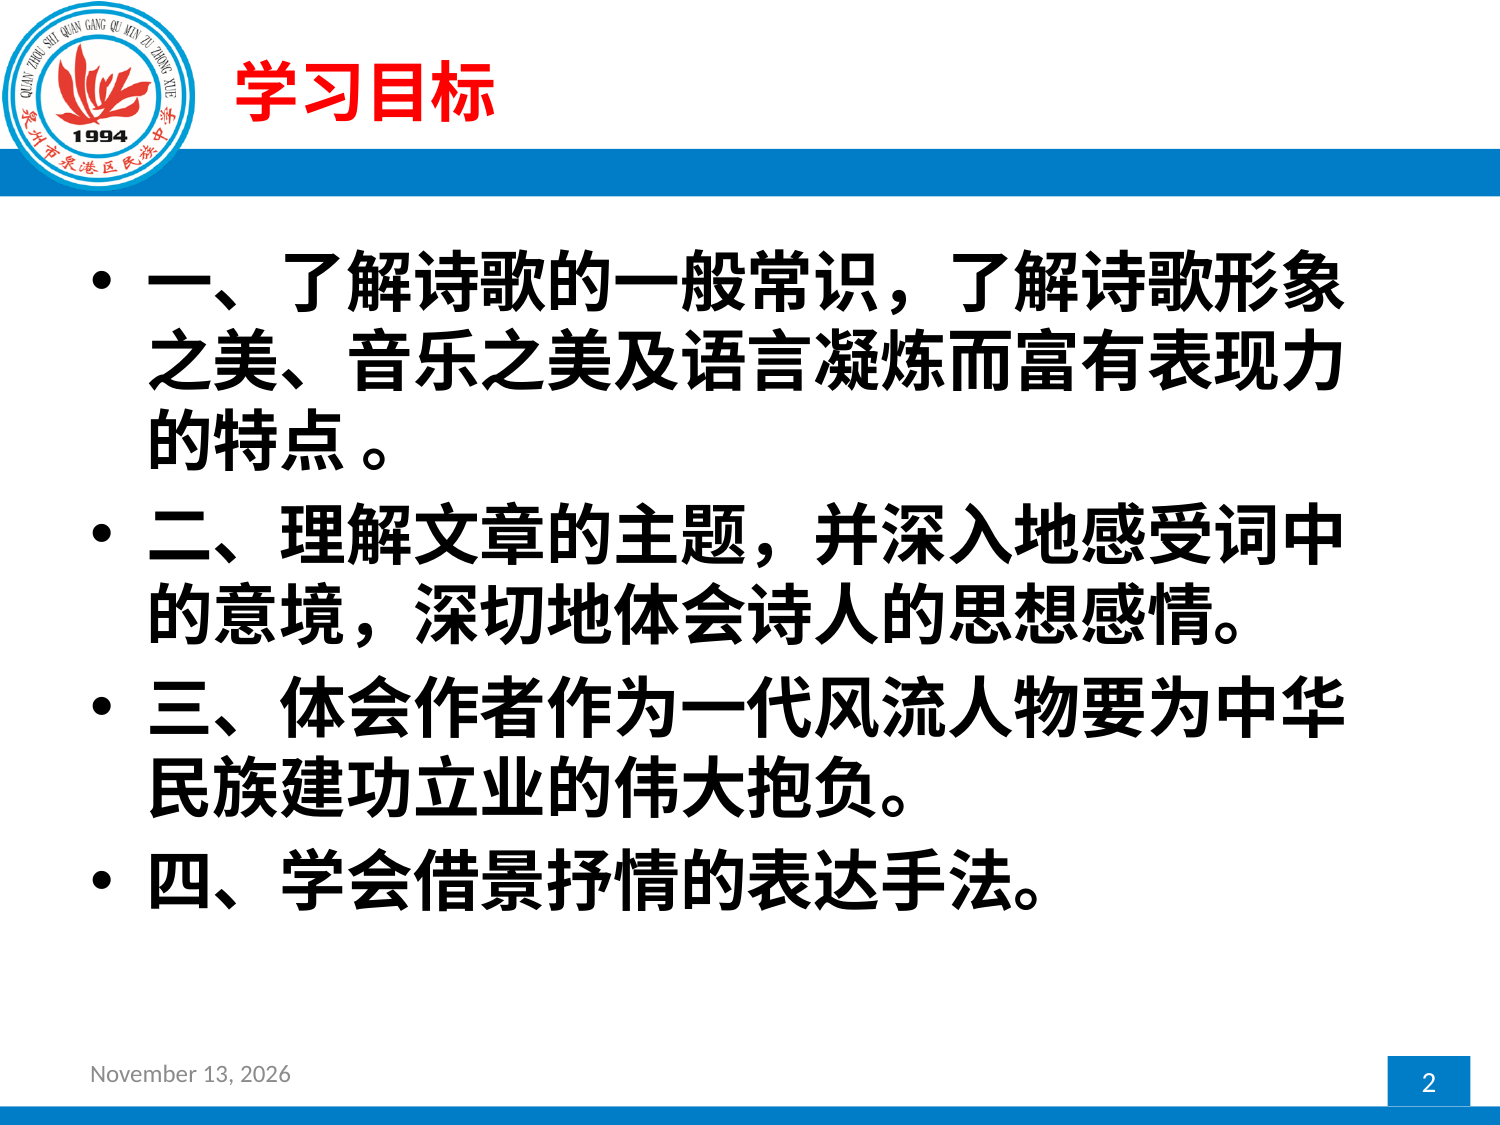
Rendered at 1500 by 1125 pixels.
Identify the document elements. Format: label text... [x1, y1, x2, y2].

picture [9, 6, 189, 186]
picture [120, 114, 195, 191]
title 学习目标 [218, 42, 857, 138]
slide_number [75, 1042, 425, 1103]
picture [110, 1, 195, 79]
list 一、了解诗歌的一般常识，了解诗歌形象之美、音乐之美及语言凝炼而富有表现力的特点 。 二、理解文章的主题，并深入地感受词中的意境，深切地体会诗人的思想感情。 三、体会作者作为一代风流人物要为中华民族建功立业的伟大抱负。 四、学会借景抒情的表达手法。 [75, 231, 1425, 953]
picture [2, 107, 78, 191]
picture [2, 1, 88, 86]
